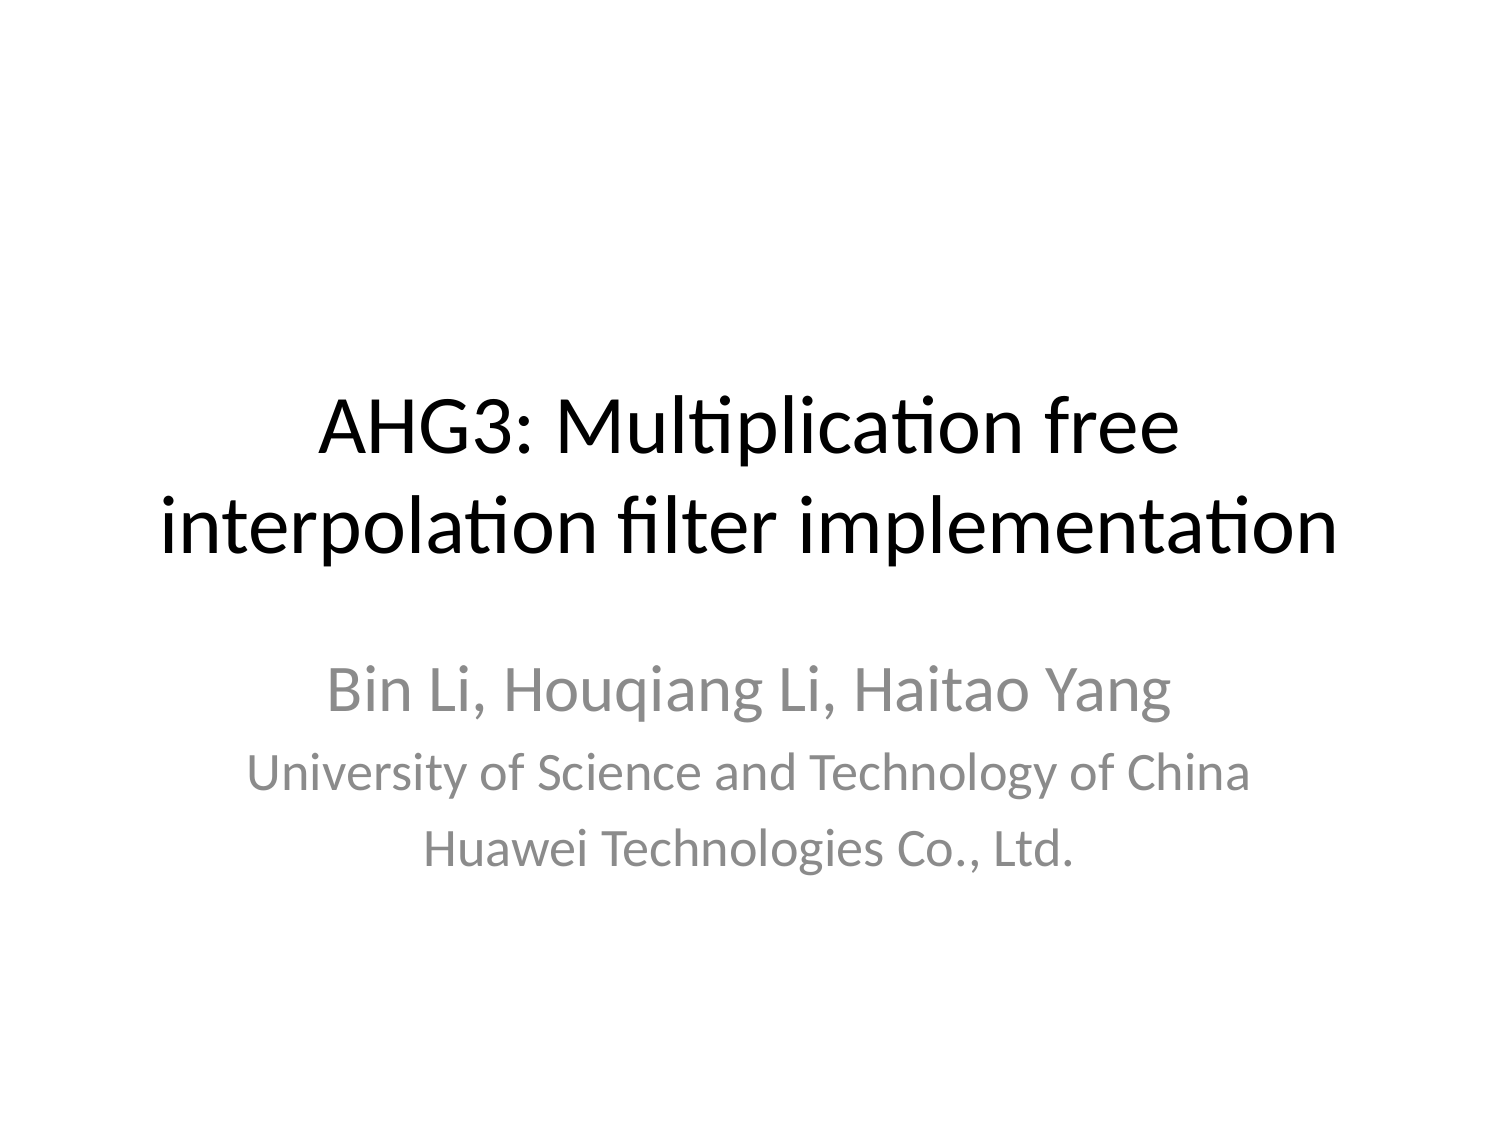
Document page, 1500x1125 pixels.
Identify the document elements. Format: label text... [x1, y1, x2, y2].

title AHG3: Multiplication free interpolation filter implementation [112, 349, 1388, 591]
subtitle Bin Li, Houqiang Li, Haitao Yang University of Science and Technology of China Huawei Technologies Co., Ltd. [225, 637, 1275, 925]
